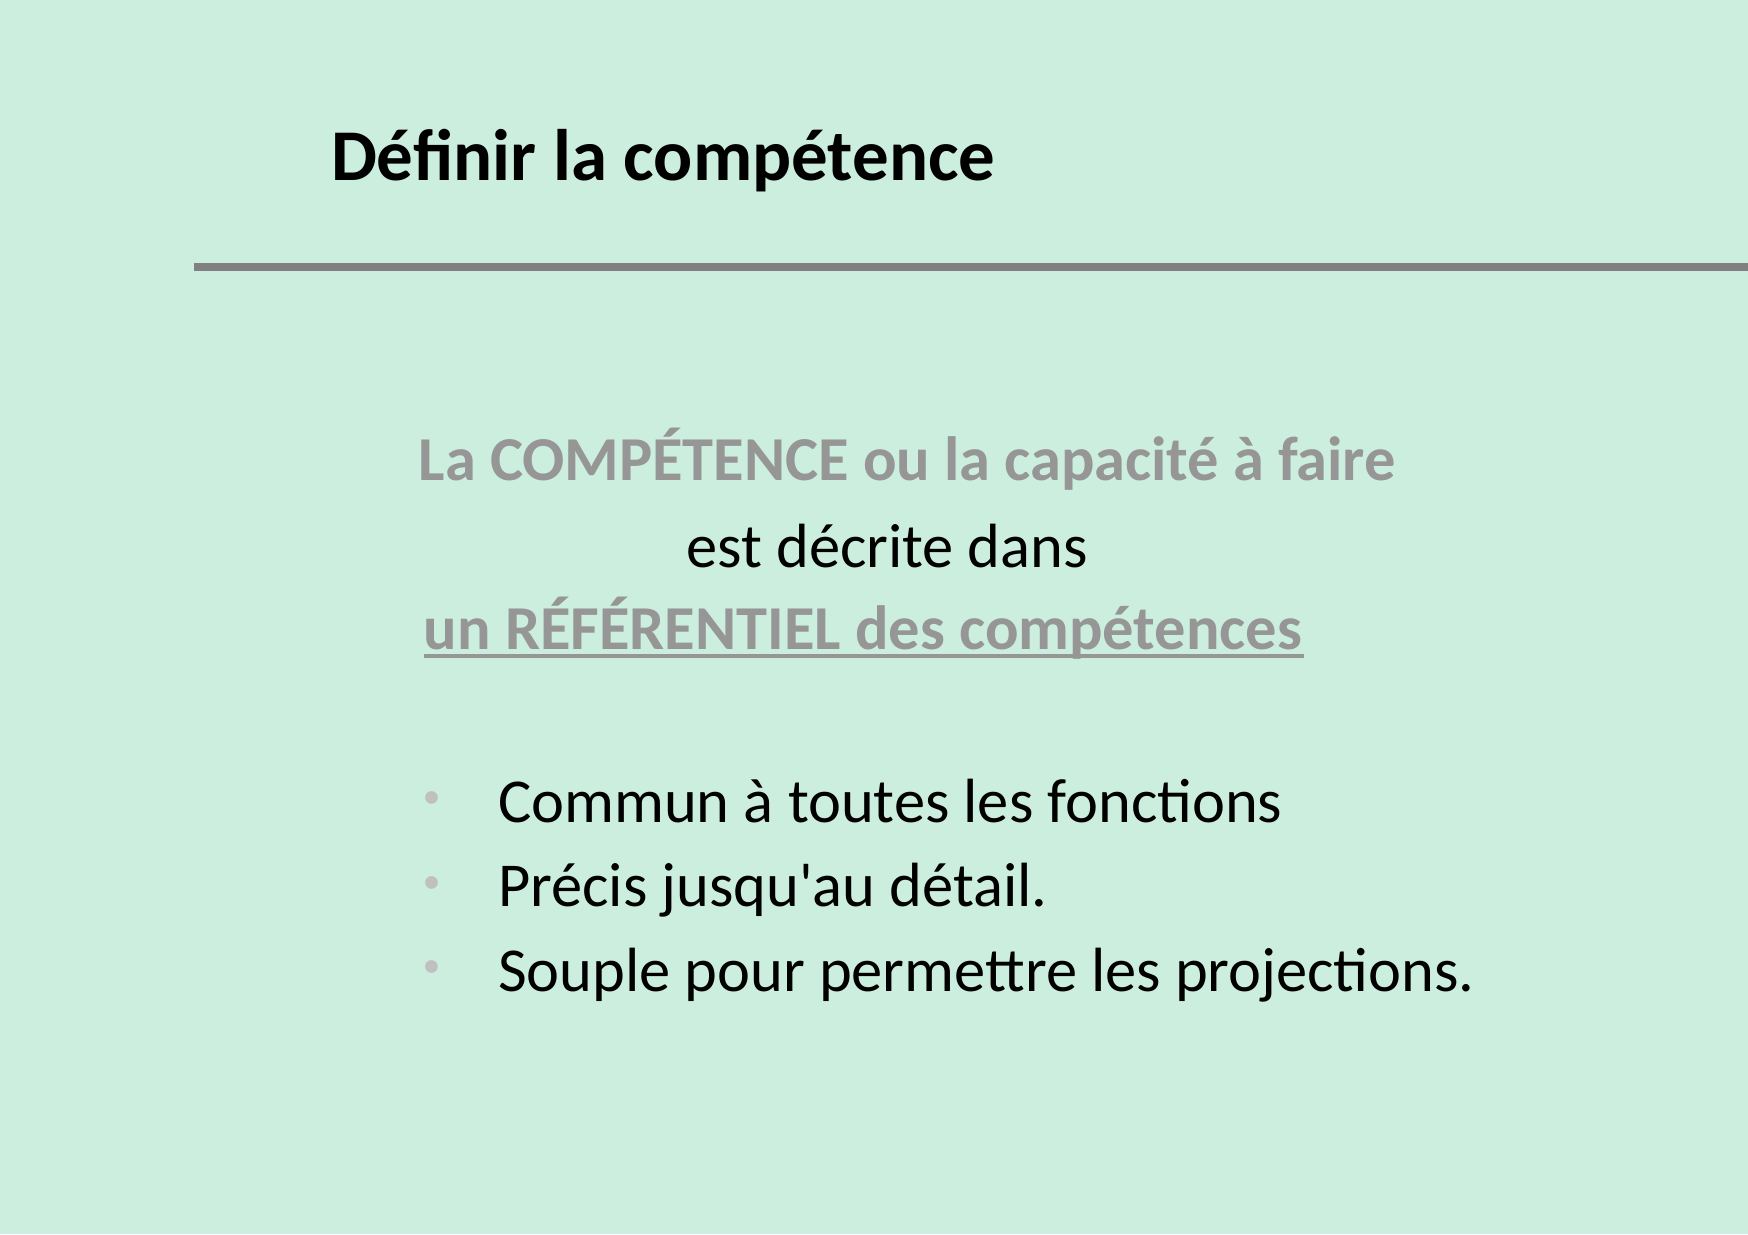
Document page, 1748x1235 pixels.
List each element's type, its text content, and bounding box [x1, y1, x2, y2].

text_box un RÉFÉRENTIEL des compétences [423, 587, 1304, 663]
text_box Définir la compétence [331, 107, 1570, 196]
text_box [195, 264, 1748, 271]
text_box Commun à toutes les fonctions Précis jusqu'au détail. Souple pour permettre les projections. [423, 759, 1476, 1004]
text_box est décrite dans [686, 504, 1089, 580]
text_box La COMPÉTENCE ou la capacité à faire [418, 417, 1398, 494]
